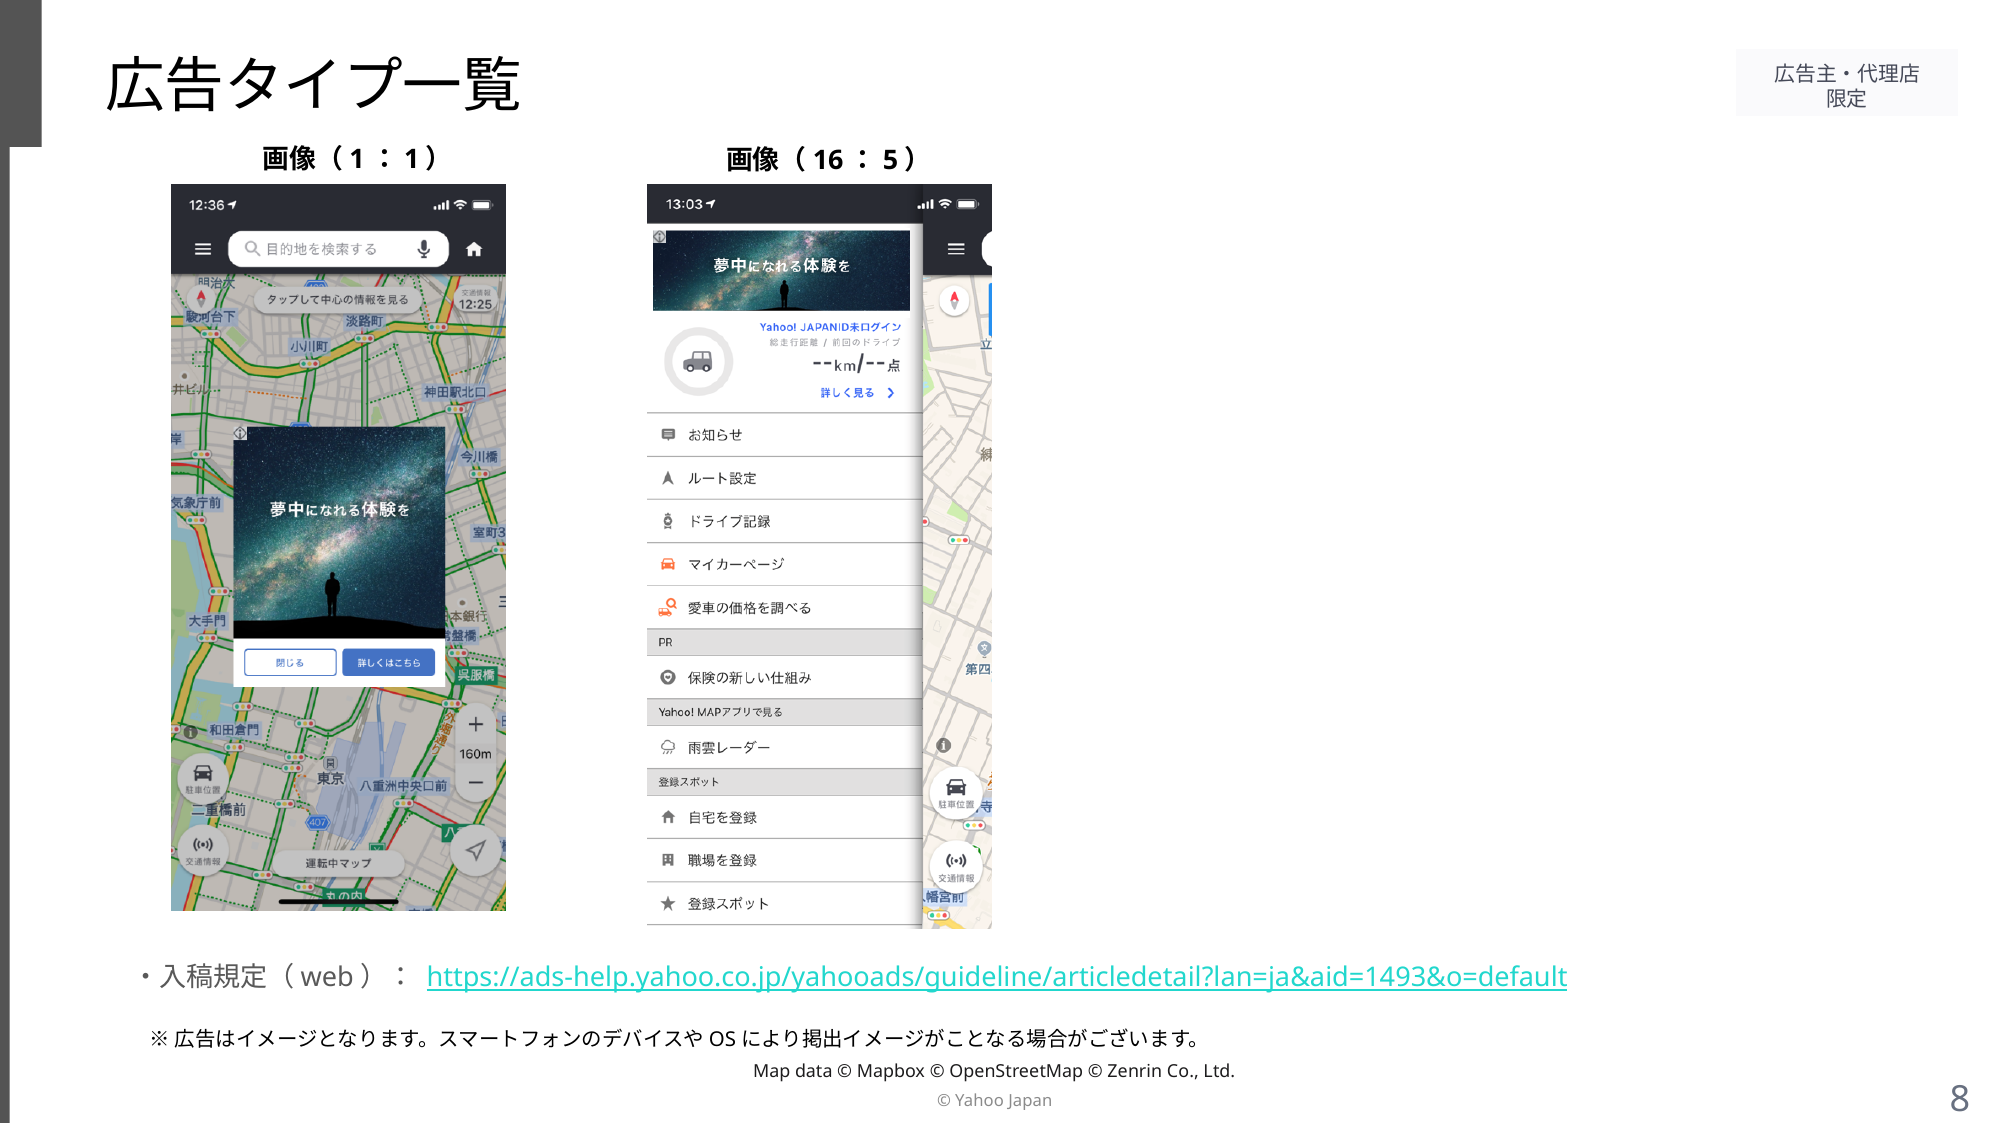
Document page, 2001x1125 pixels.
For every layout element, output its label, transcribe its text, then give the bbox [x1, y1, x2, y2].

picture [171, 184, 507, 911]
picture [647, 184, 993, 929]
title 広告タイプ一覧 [90, 39, 1848, 127]
text_box 画像（1：1） [247, 128, 468, 182]
text_box ※広告はイメージとなります。スマートフォンのデバイスやOSにより掲出イメージがことなる場合がございます。 [134, 1018, 1895, 1058]
text_box Map data © Mapbox © OpenStreetMap © Zenrin Co., Ltd. [738, 1058, 1291, 1089]
text_box 画像（16：5） [711, 129, 947, 182]
text_box ・入稿規定（web）： https://ads-help.yahoo.co.jp/yahooads/guideline/articledetail?lan=ja&aid=1493&o=default [90, 952, 1674, 1004]
